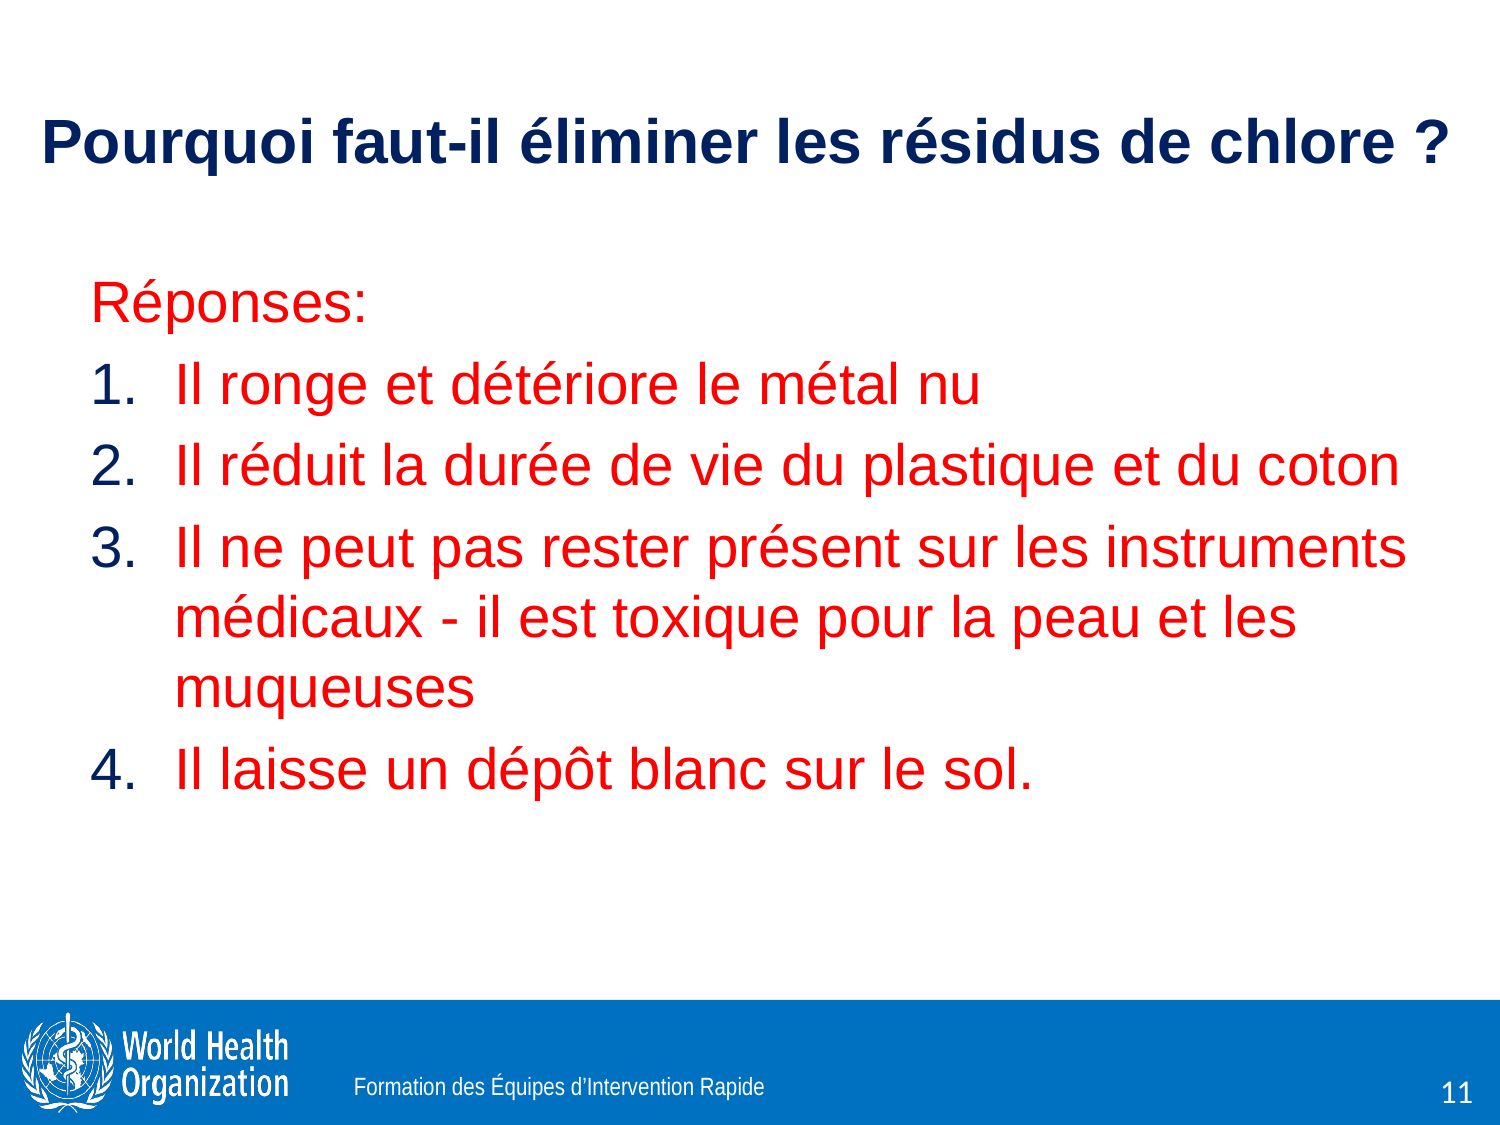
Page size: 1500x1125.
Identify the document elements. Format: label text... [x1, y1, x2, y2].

list Réponses: Il ronge et détériore le métal nu Il réduit la durée de vie du plastique et du coton Il ne peut pas rester présent sur les instruments médicaux - il est toxique pour la peau et les muqueuses Il laisse un dépôt blanc sur le sol. [75, 174, 1500, 918]
title Pourquoi faut-il éliminer les résidus de chlore ? [0, 45, 1500, 233]
picture [21, 1012, 288, 1113]
